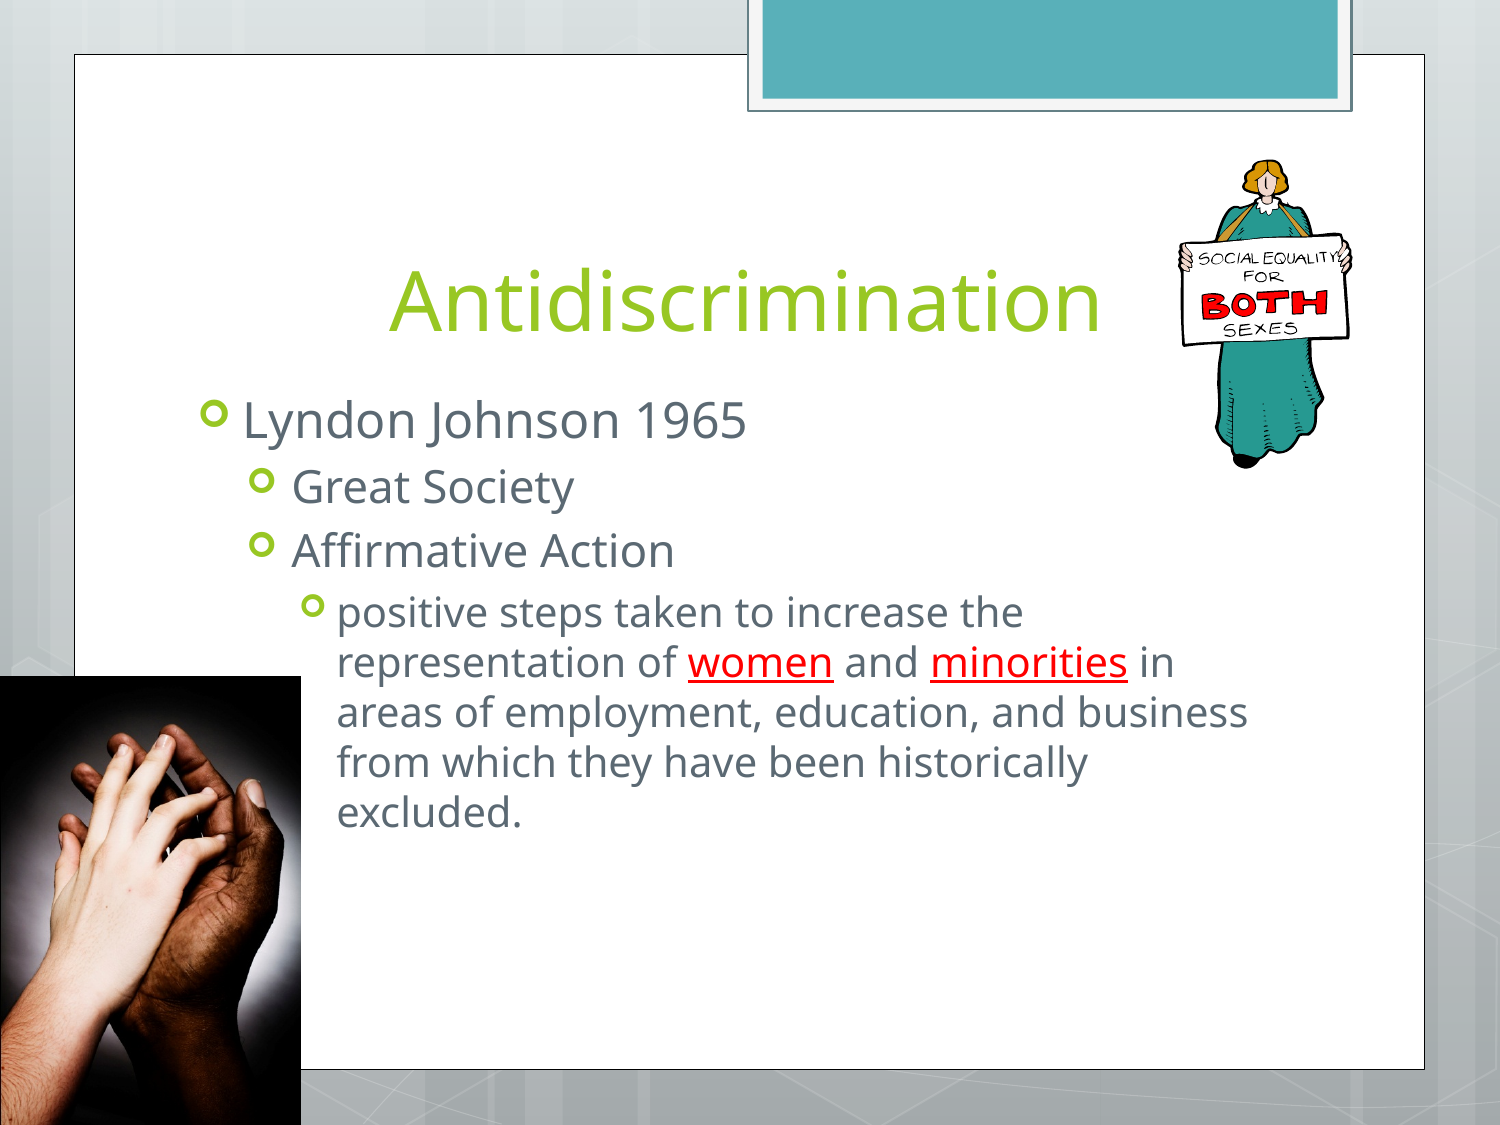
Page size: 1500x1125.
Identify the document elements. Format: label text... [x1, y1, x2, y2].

list Lyndon Johnson 1965 Great Society Affirmative Action positive steps taken to increase the representation of women and minorities in areas of employment, education, and business from which they have been historically excluded. [171, 381, 1283, 957]
title Antidiscrimination [171, 168, 1168, 357]
picture [1174, 155, 1355, 469]
picture [0, 675, 301, 1125]
